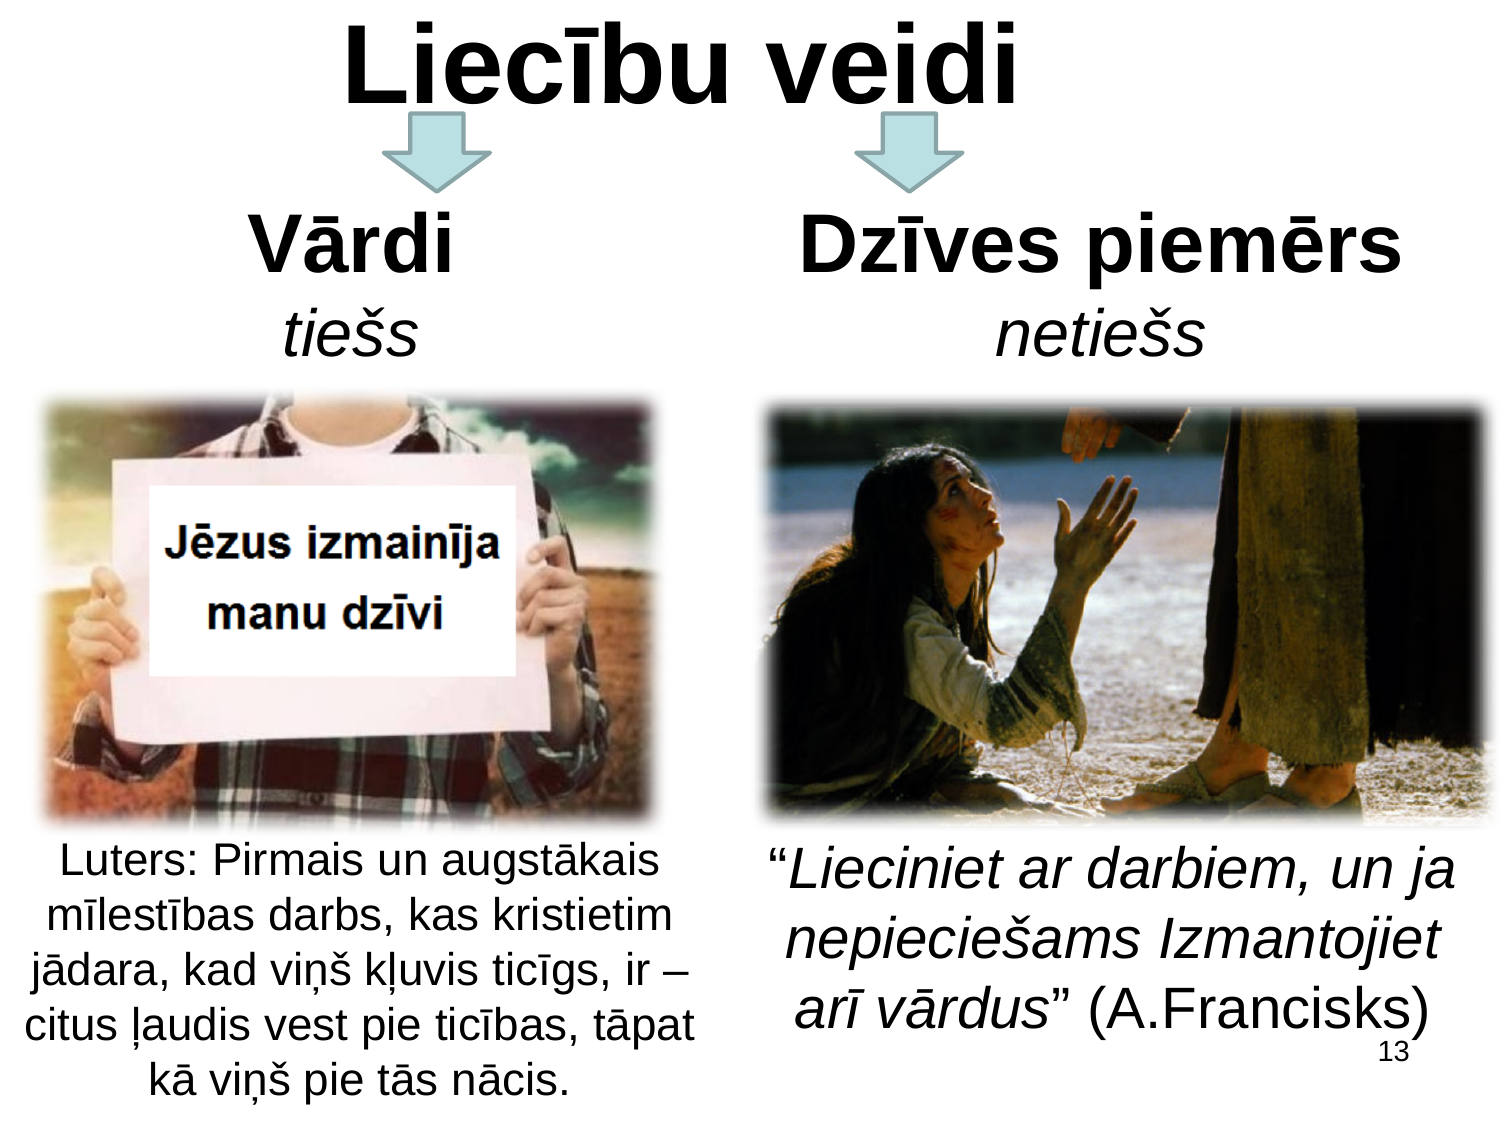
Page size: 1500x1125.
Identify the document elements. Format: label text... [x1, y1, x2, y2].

picture [29, 385, 668, 837]
text_box Dzīves piemērs netiešs [703, 220, 1500, 338]
text_box “Lieciniet ar darbiem, un ja nepieciešams Izmantojiet arī vārdus” (A.Francisks) [738, 822, 1489, 1047]
slide_number 13 [1074, 1047, 1426, 1103]
title Liecību veidi [70, 0, 1294, 118]
picture [749, 389, 1500, 832]
text_box [381, 111, 493, 194]
text_box Vārdi tiešs [0, 220, 703, 338]
text_box [854, 111, 965, 194]
text_box Luters: Pirmais un augstākais mīlestības darbs, kas kristietim jādara, kad viņš kļuvis ticīgs, ir – citus ļaudis vest pie ticības, tāpat kā viņš pie tās nācis. [5, 822, 715, 1112]
